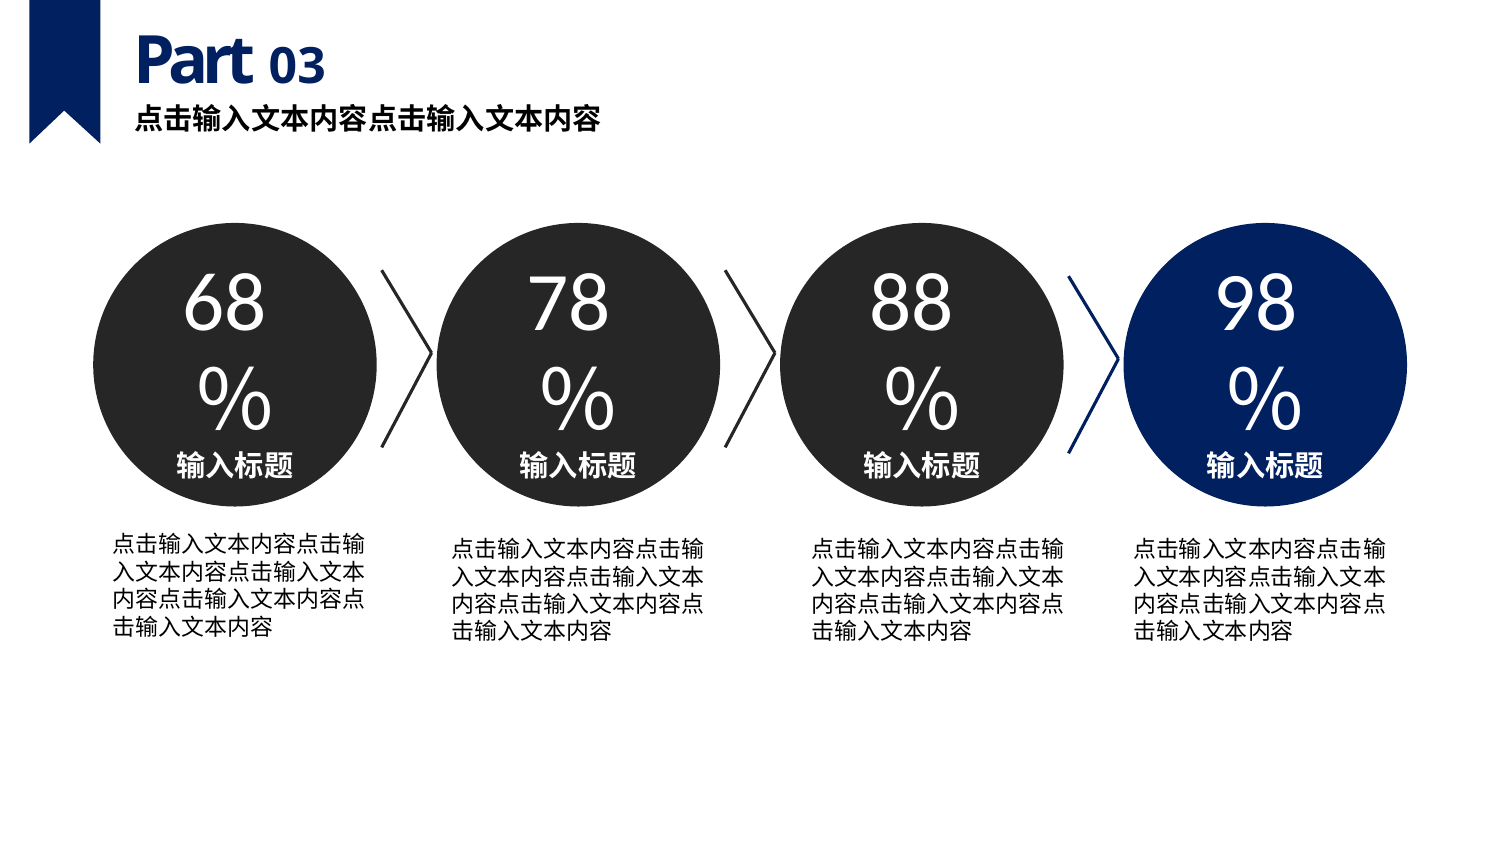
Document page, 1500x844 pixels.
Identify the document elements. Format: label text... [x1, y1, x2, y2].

text_box 点击输入文本内容点击输入文本内容点击输入文本内容点击输入文本内容点击输入文本内容 [1118, 527, 1410, 652]
text_box Part 03 [118, 9, 341, 104]
text_box 点击输入文本内容点击输入文本内容点击输入文本内容点击输入文本内容点击输入文本内容 [797, 527, 1090, 652]
text_box 98％ 输入标题 [1124, 220, 1410, 509]
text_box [381, 269, 432, 448]
text_box 78％ 输入标题 [437, 220, 719, 509]
text_box 68％ 输入标题 [91, 220, 376, 509]
text_box 点击输入文本内容点击输入文本内容点击输入文本内容点击输入文本内容点击输入文本内容 [436, 527, 739, 652]
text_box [724, 269, 776, 448]
text_box 点击输入文本内容点击输入文本内容点击输入文本内容点击输入文本内容点击输入文本内容 [97, 522, 398, 648]
text_box [27, 0, 103, 146]
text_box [1068, 275, 1119, 454]
text_box 88％ 输入标题 [779, 220, 1063, 509]
text_box 点击输入文本内容点击输入文本内容 [119, 93, 618, 143]
